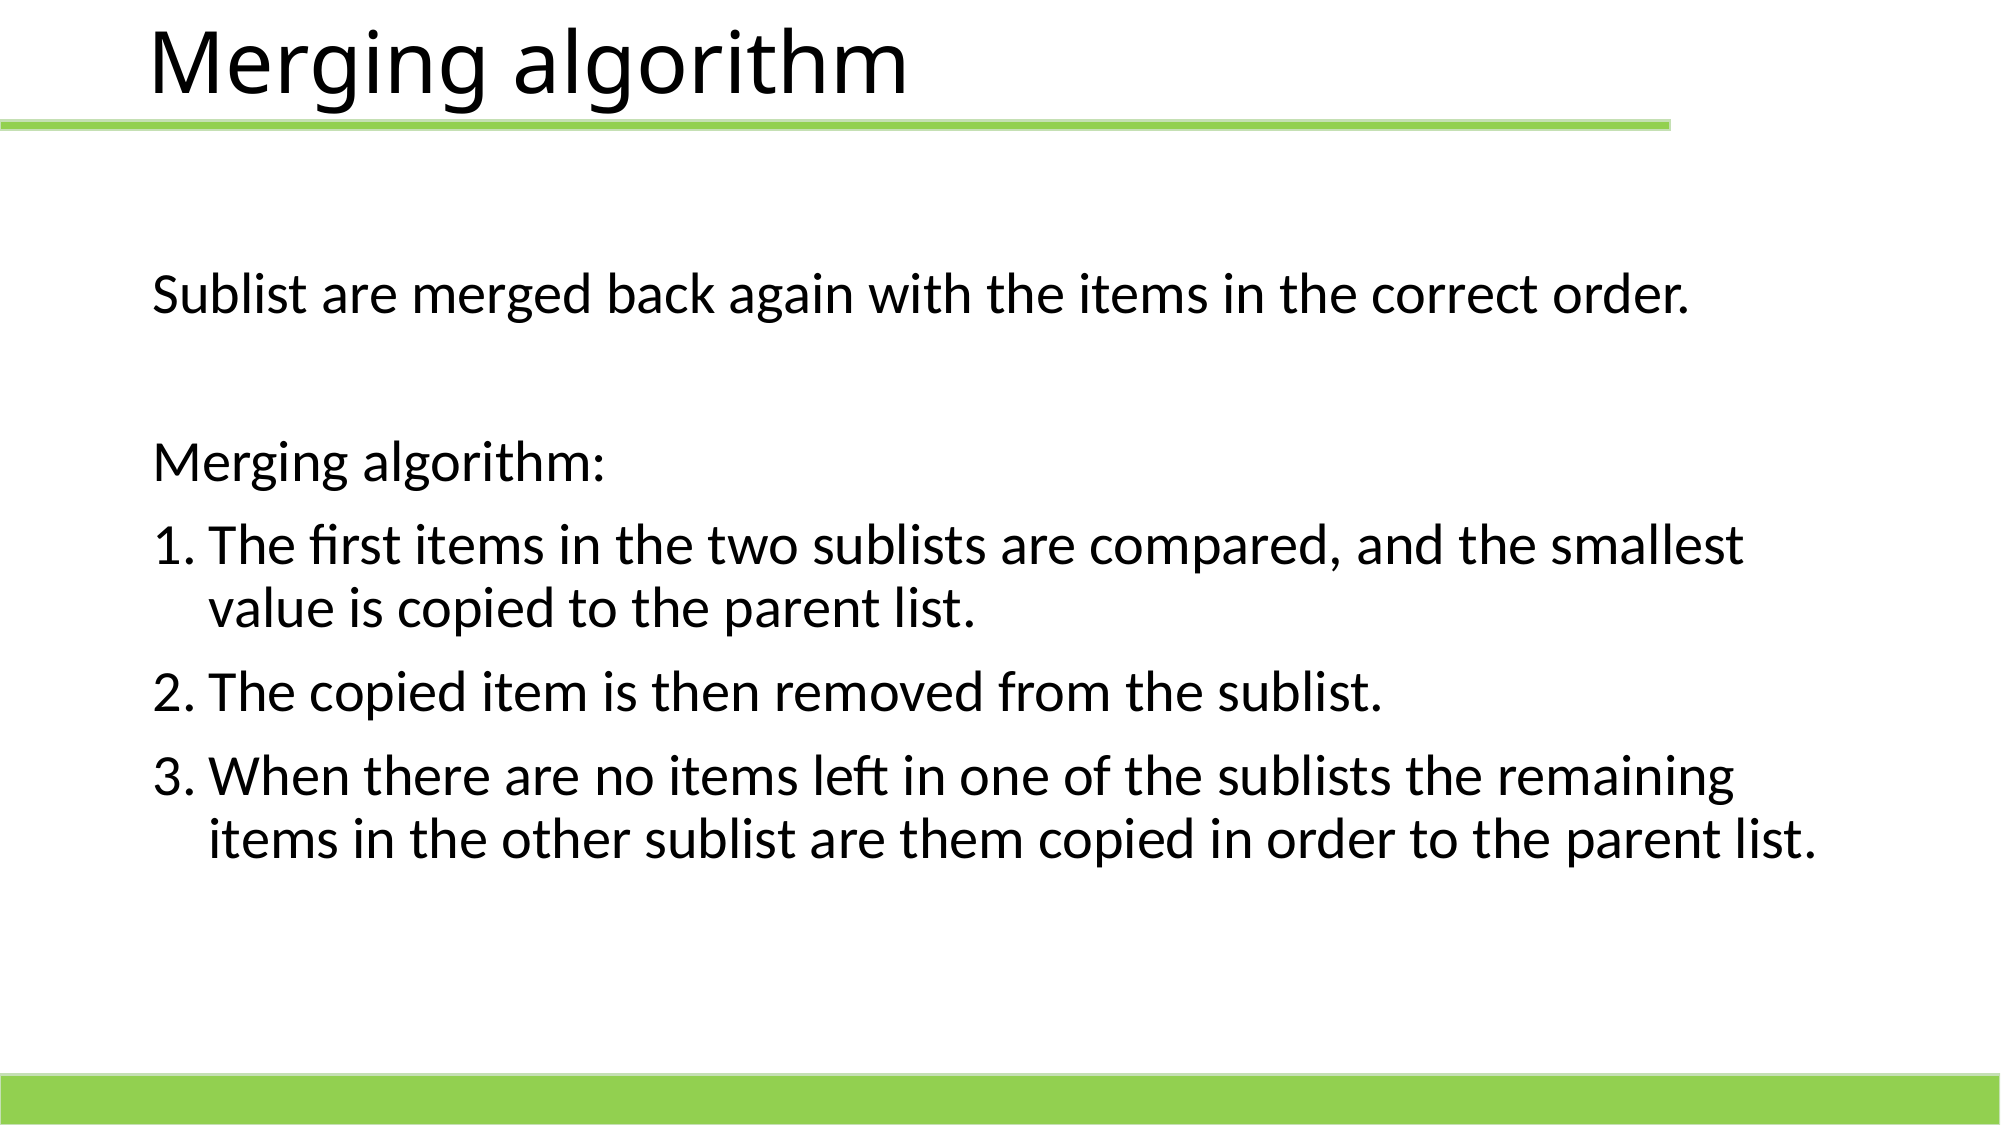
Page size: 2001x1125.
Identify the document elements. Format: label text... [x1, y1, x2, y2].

list Sublist are merged back again with the items in the correct order. Merging algorithm: The first items in the two sublists are compared, and the smallest value is copied to the parent list. The copied item is then removed from the sublist. When there are no items left in one of the sublists the remaining items in the other sublist are them copied in order to the parent list. [137, 255, 1863, 970]
title Merging algorithm [132, 11, 1858, 121]
